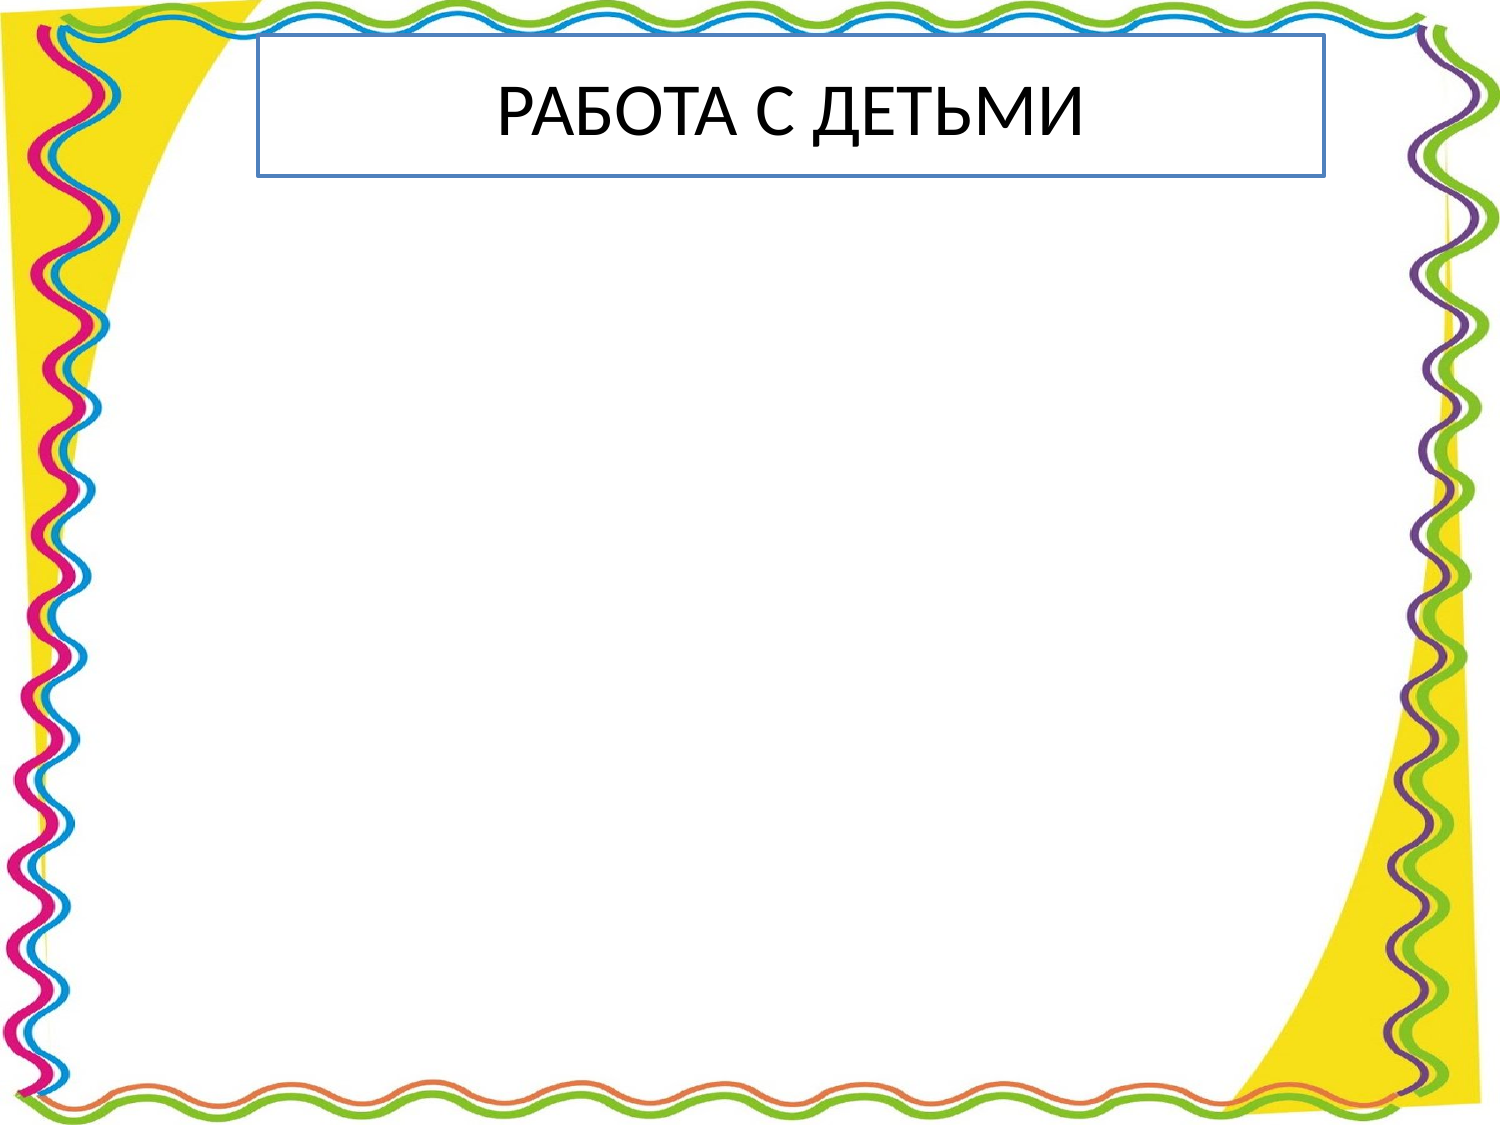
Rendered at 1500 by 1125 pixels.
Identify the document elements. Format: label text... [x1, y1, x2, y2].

title РАБОТА С ДЕТЬМИ [256, 33, 1326, 178]
picture [0, 0, 1500, 1125]
